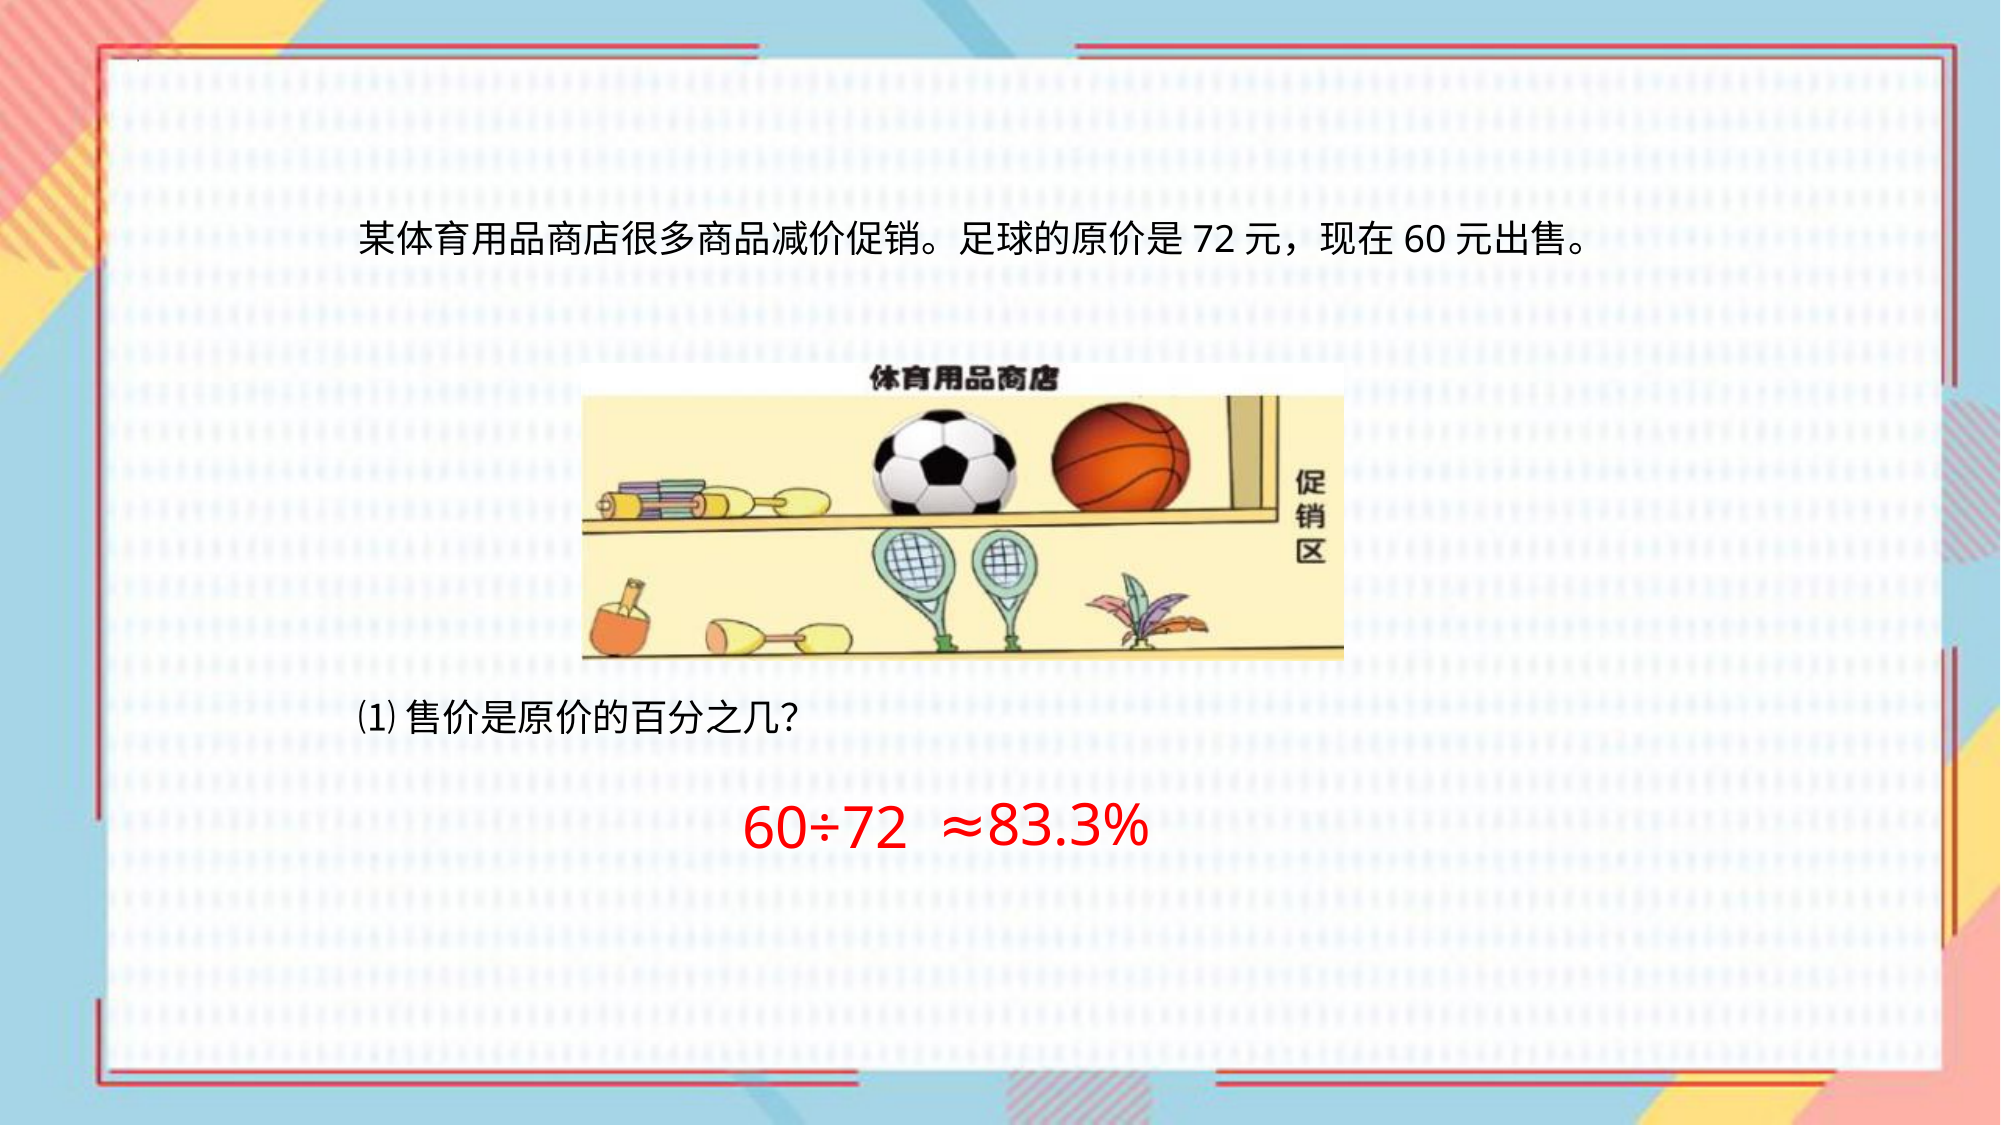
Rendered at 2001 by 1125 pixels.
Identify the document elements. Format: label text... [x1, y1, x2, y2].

text_box 某体育用品商店很多商品减价促销。足球的原价是72元，现在60元出售。 [344, 184, 1680, 267]
text_box ≈83.3% [923, 779, 1166, 865]
text_box ⑴售价是原价的百分之几？ [344, 686, 1188, 747]
picture [0, 0, 2001, 1125]
text_box 60÷72 [727, 783, 988, 868]
